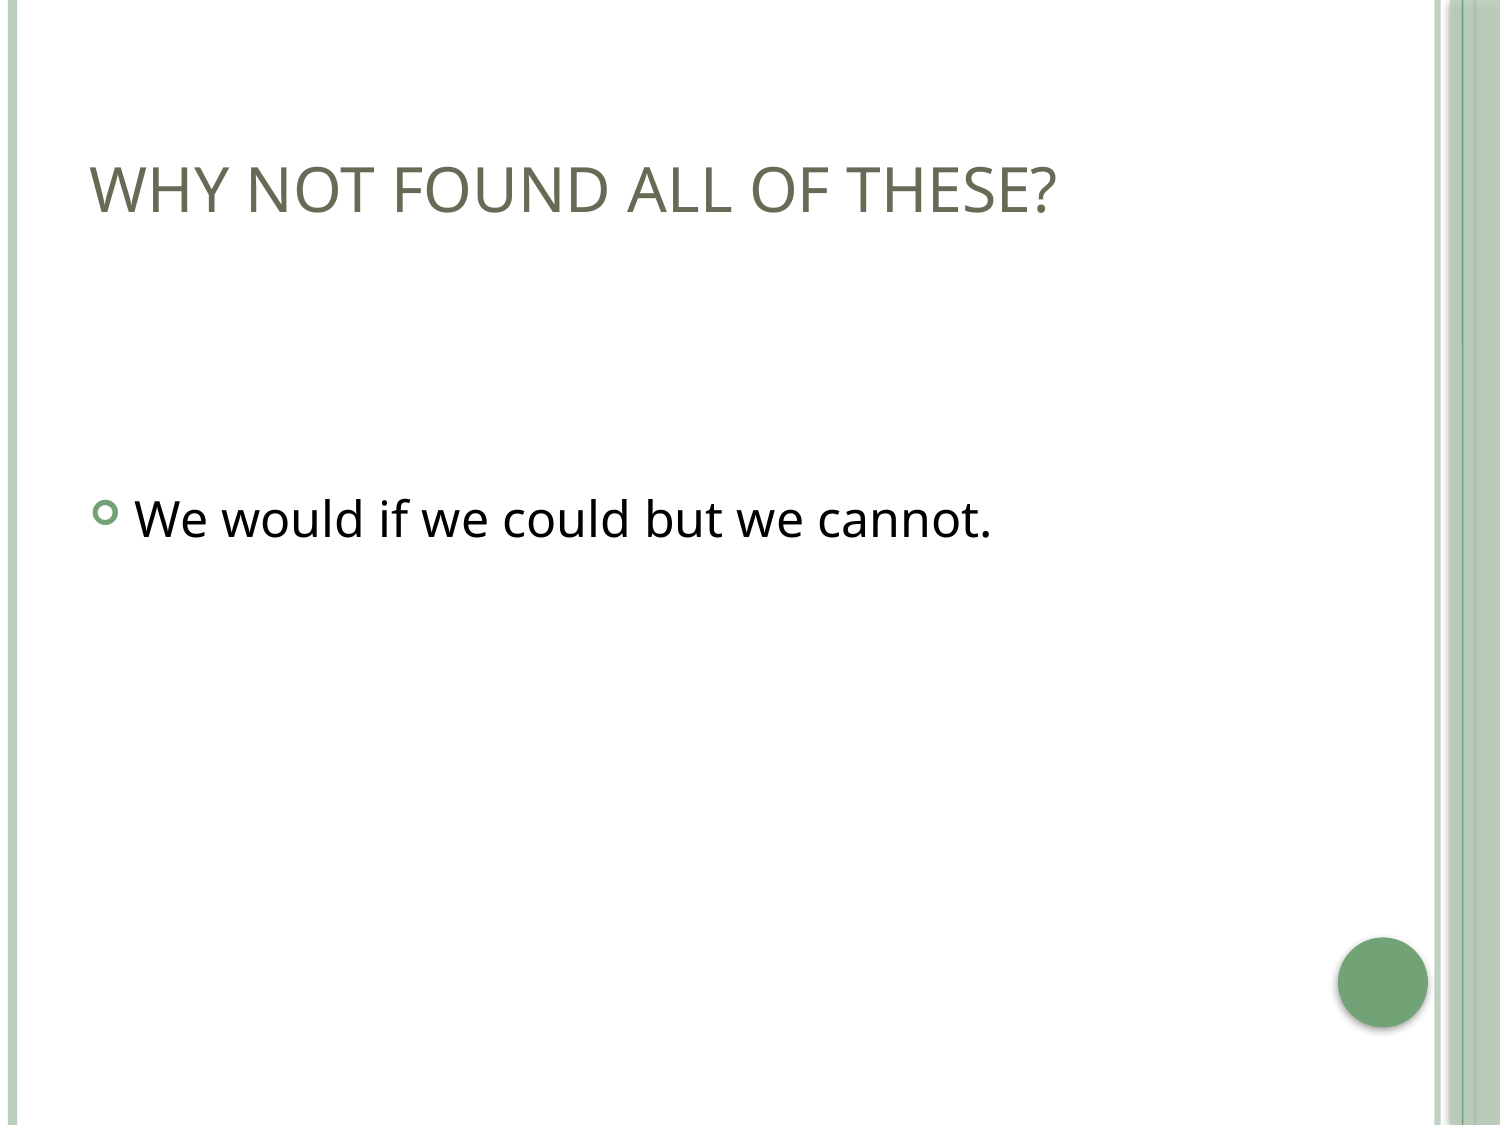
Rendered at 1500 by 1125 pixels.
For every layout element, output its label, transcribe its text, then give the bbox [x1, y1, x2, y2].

title Why Not Found All of These? [75, 45, 1300, 233]
list We would if we could but we cannot. [75, 262, 1300, 1062]
